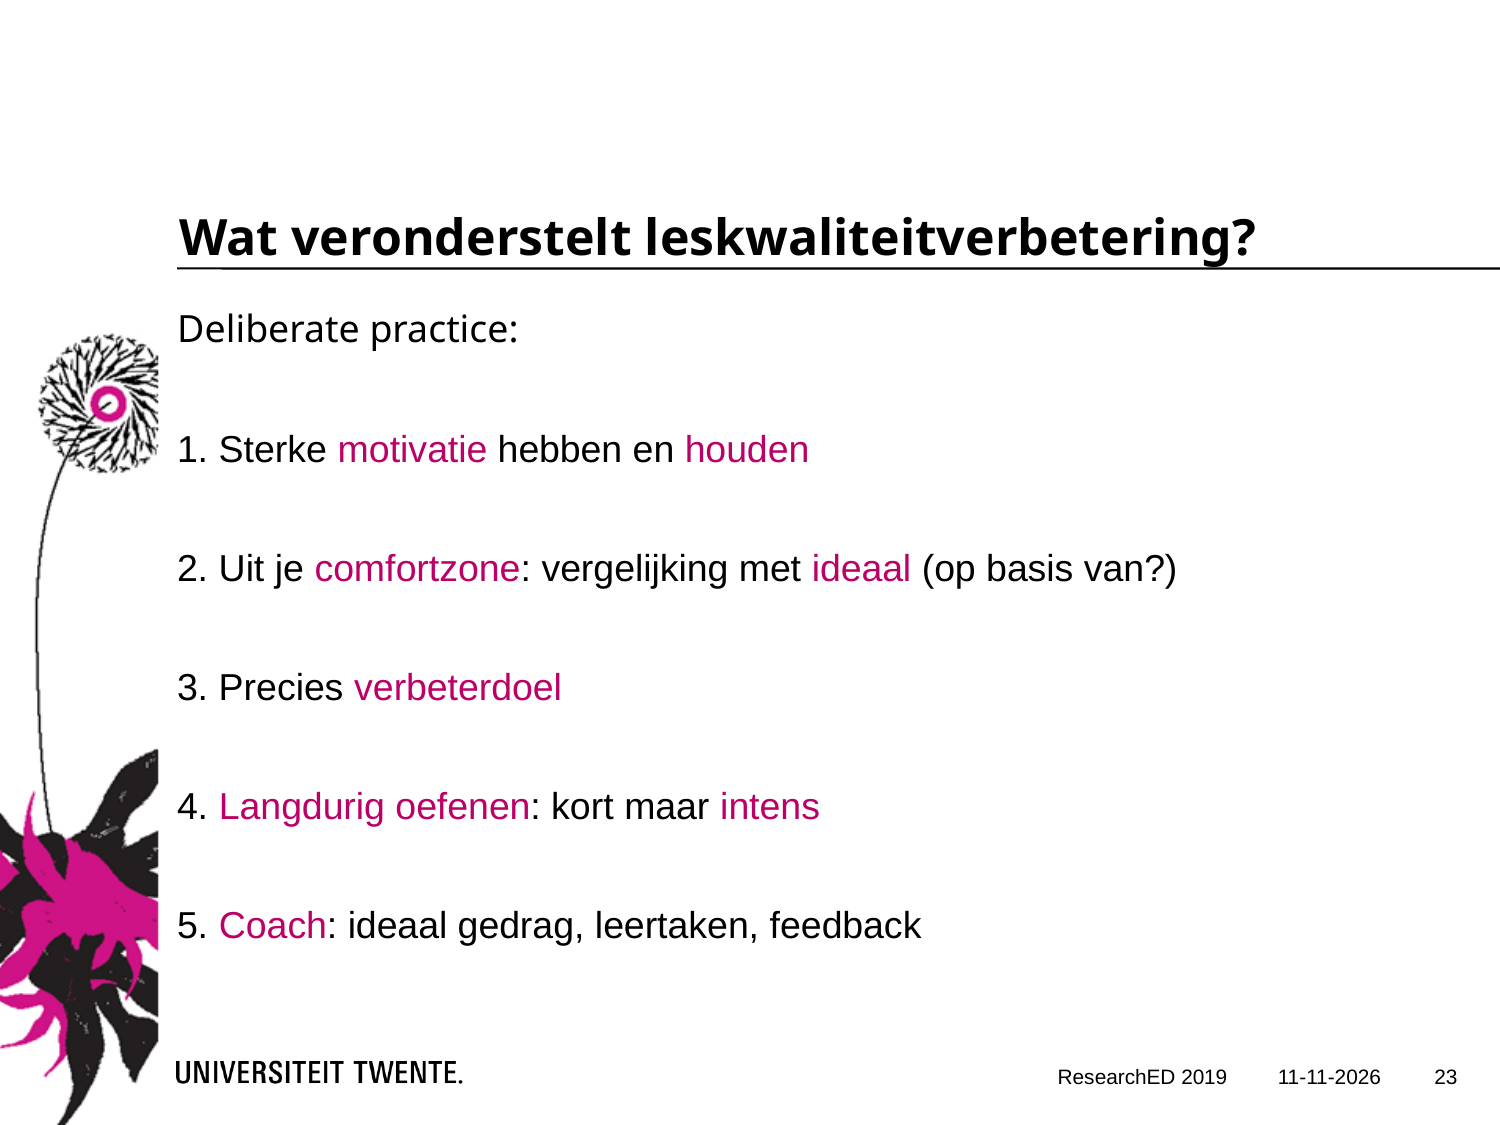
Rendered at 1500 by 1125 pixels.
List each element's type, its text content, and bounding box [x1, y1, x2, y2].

list Deliberate practice: 1. Sterke motivatie hebben en houden 2. Uit je comfortzone: vergelijking met ideaal (op basis van?) 3. Precies verbeterdoel 4. Langdurig oefenen: kort maar intens 5. Coach: ideaal gedrag, leertaken, feedback [177, 290, 1458, 921]
picture [0, 0, 482, 1125]
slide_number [1243, 1049, 1395, 1125]
footer ResearchED 2019 [580, 1049, 1243, 1125]
slide_number 23 [1395, 1049, 1458, 1125]
title Wat veronderstelt leskwaliteitverbetering? [163, 78, 1452, 266]
